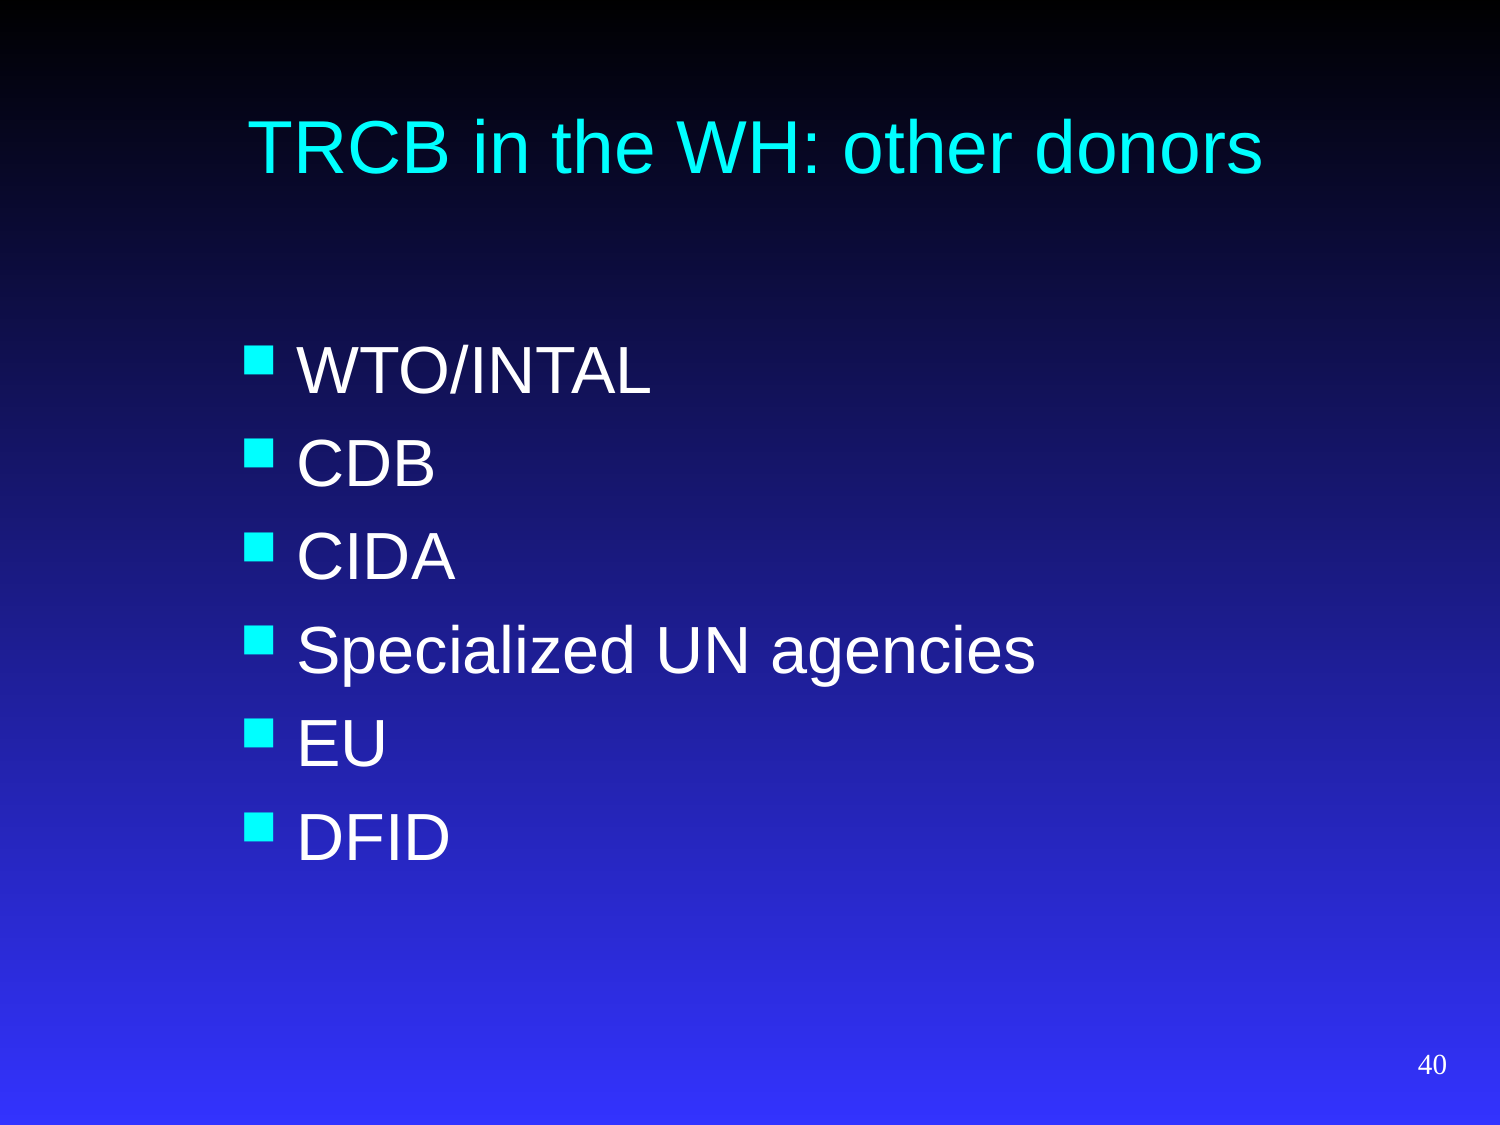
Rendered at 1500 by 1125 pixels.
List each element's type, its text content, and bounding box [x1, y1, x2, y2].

slide_number 40 [1149, 1063, 1463, 1101]
list WTO/INTAL CDB CIDA Specialized UN agencies EU DFID [224, 318, 1468, 1063]
title TRCB in the WH: other donors [49, 49, 1463, 238]
